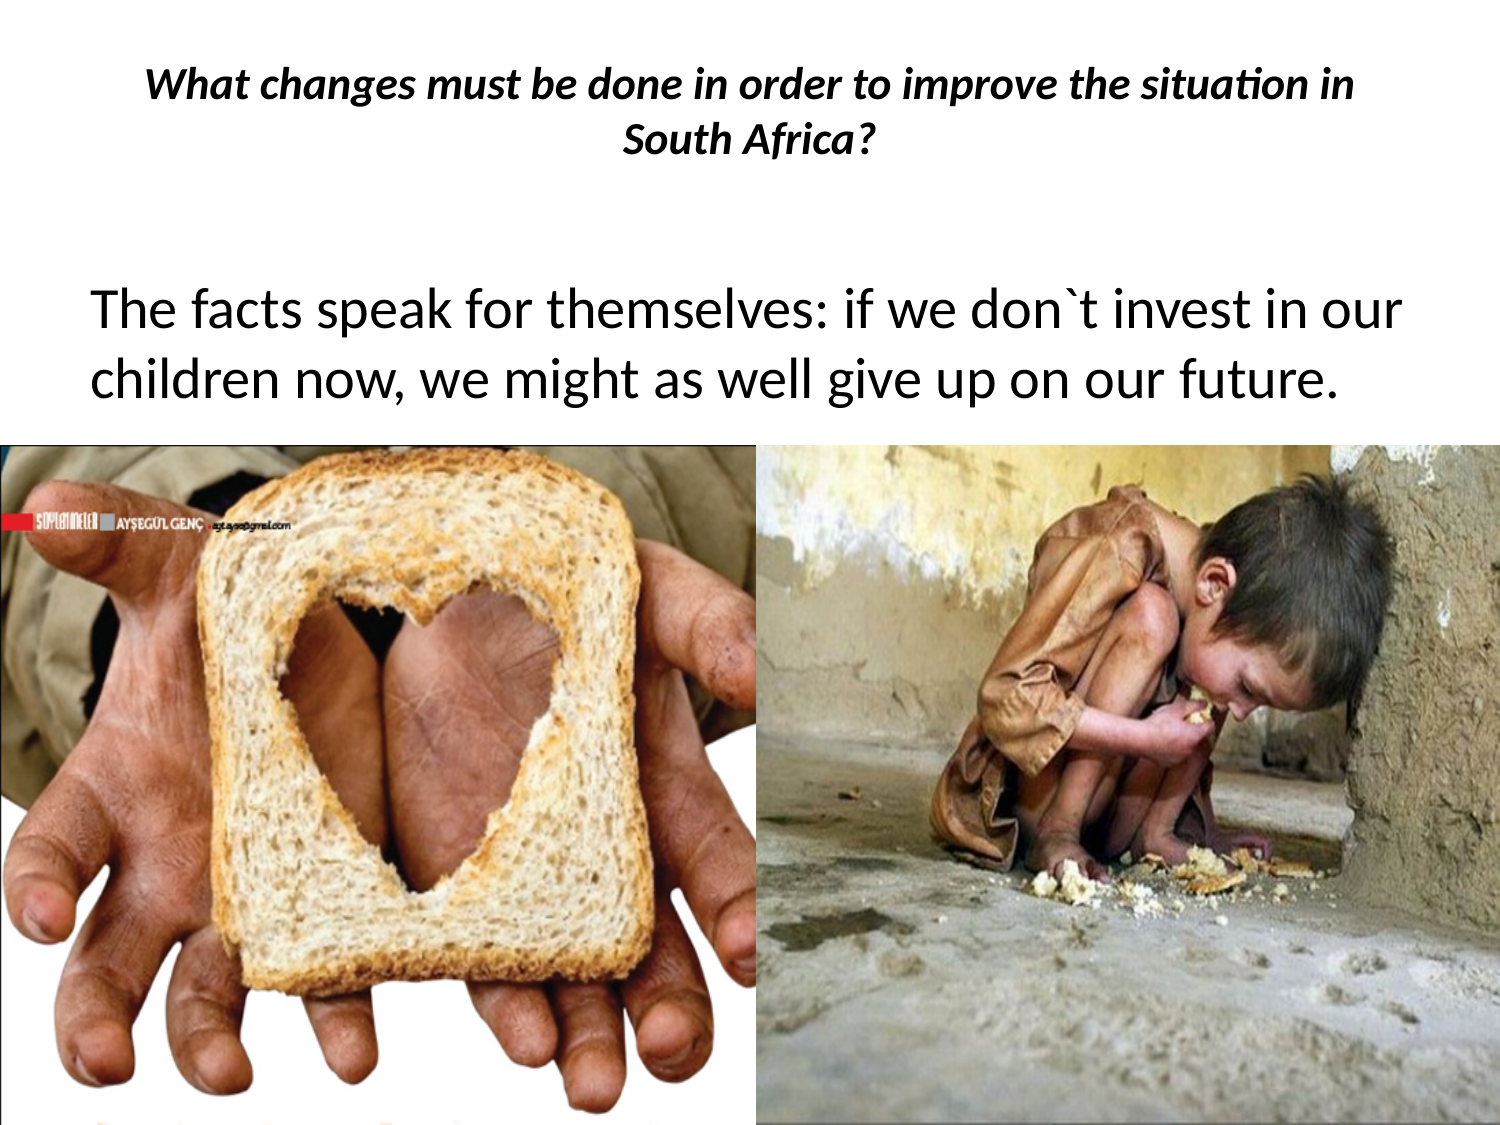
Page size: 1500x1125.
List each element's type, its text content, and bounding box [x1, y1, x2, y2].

title What changes must be done in order to improve the situation in South Africa? [75, 45, 1425, 233]
list The facts speak for themselves: if we don`t invest in our children now, we might as well give up on our future. [75, 262, 1425, 443]
picture [0, 445, 1500, 1125]
